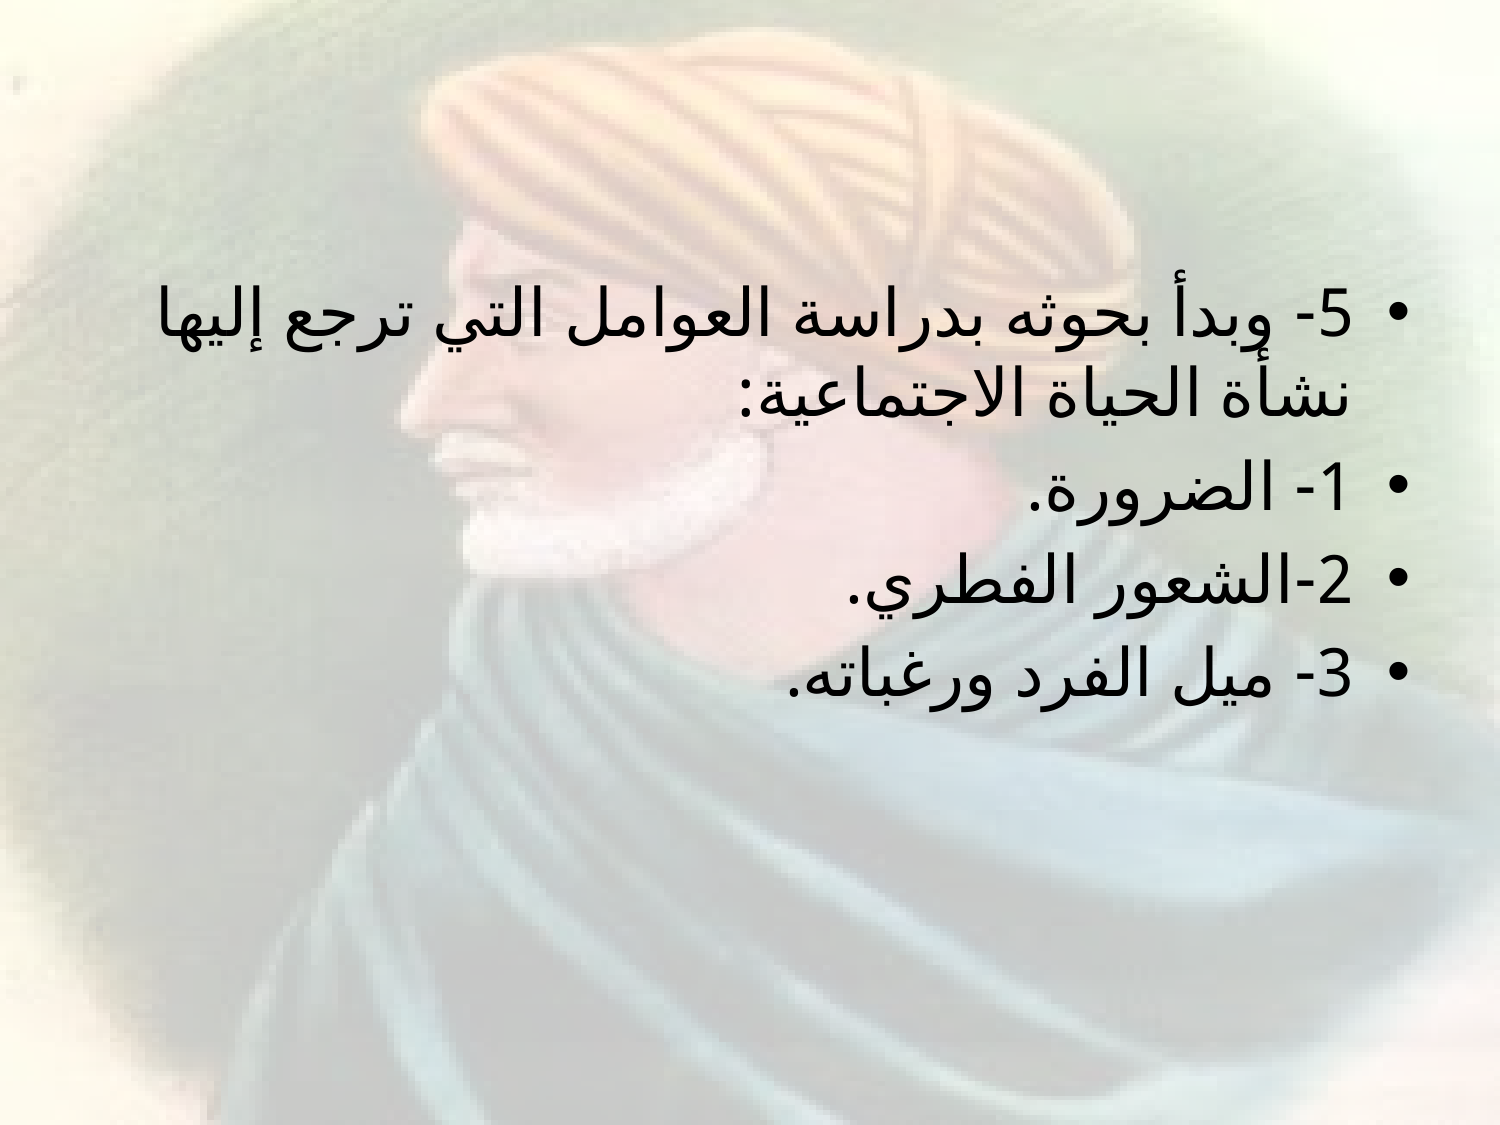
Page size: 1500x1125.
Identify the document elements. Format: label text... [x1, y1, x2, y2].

list 5- وبدأ بحوثه بدراسة العوامل التي ترجع إليها نشأة الحياة الاجتماعية: 1- الضرورة. 2-الشعور الفطري. 3- ميل الفرد ورغباته. [75, 262, 1425, 1005]
